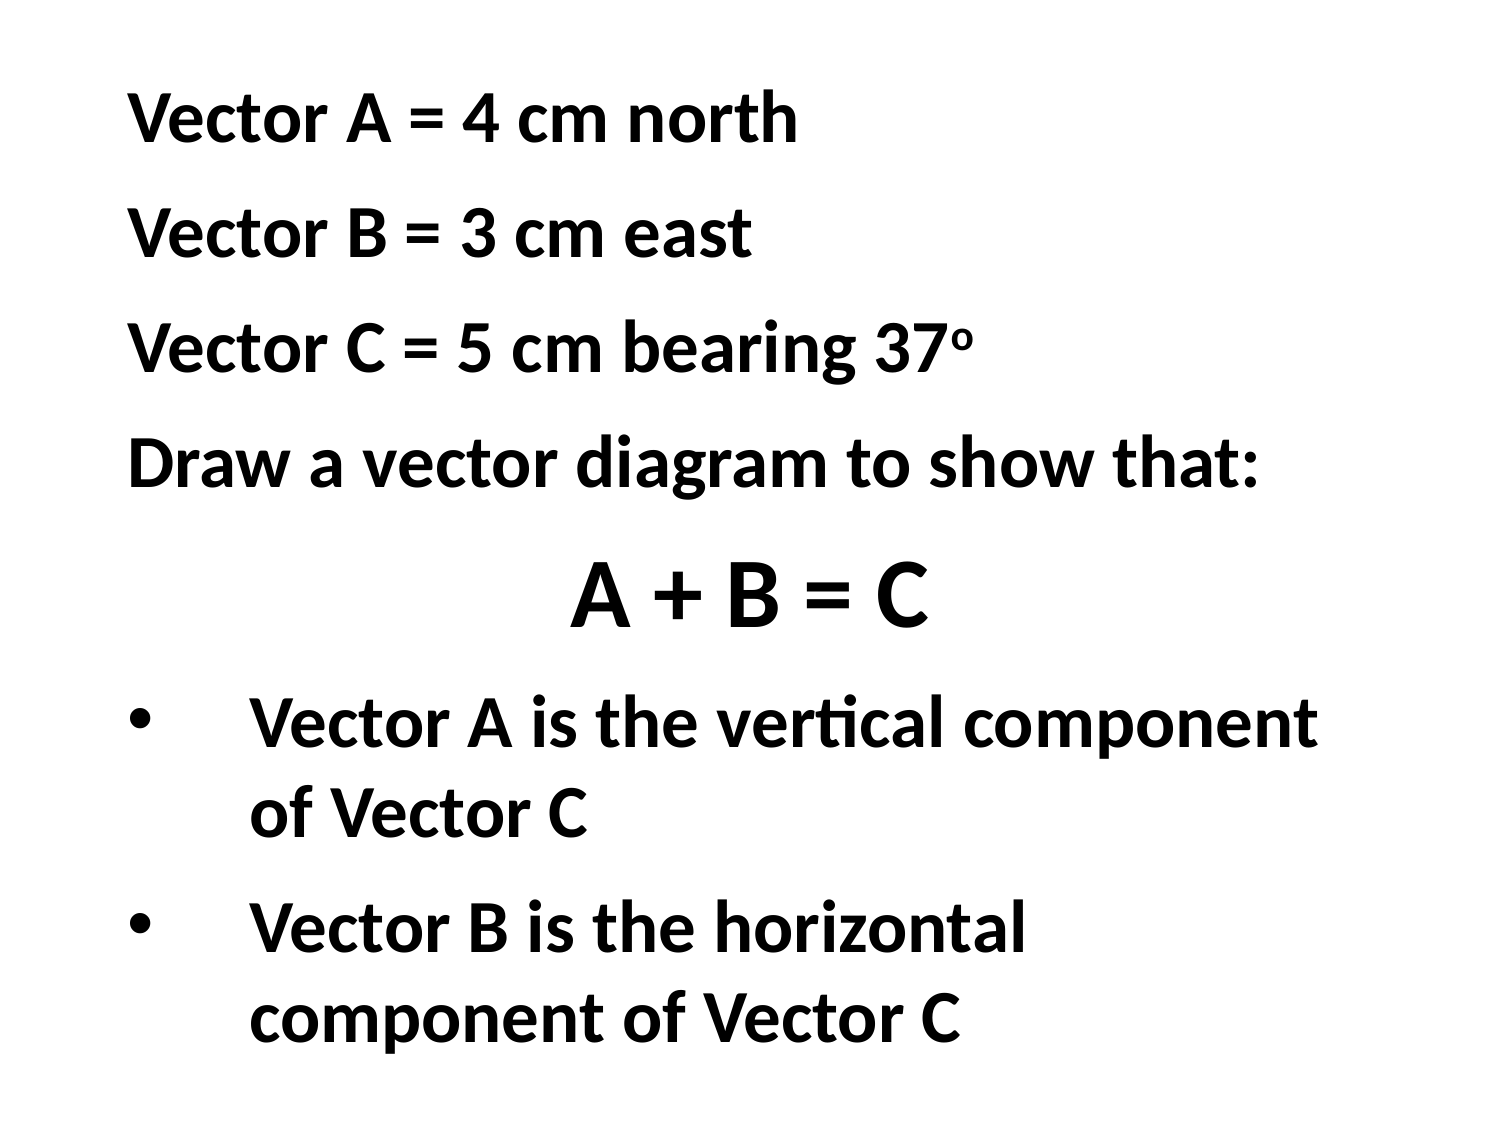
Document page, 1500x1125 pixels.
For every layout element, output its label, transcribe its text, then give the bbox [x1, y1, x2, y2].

text_box Vector A = 4 cm north Vector B = 3 cm east Vector C = 5 cm bearing 37o Draw a vector diagram to show that: A + B = C Vector A is the vertical component of Vector C Vector B is the horizontal component of Vector C [112, 60, 1388, 1065]
